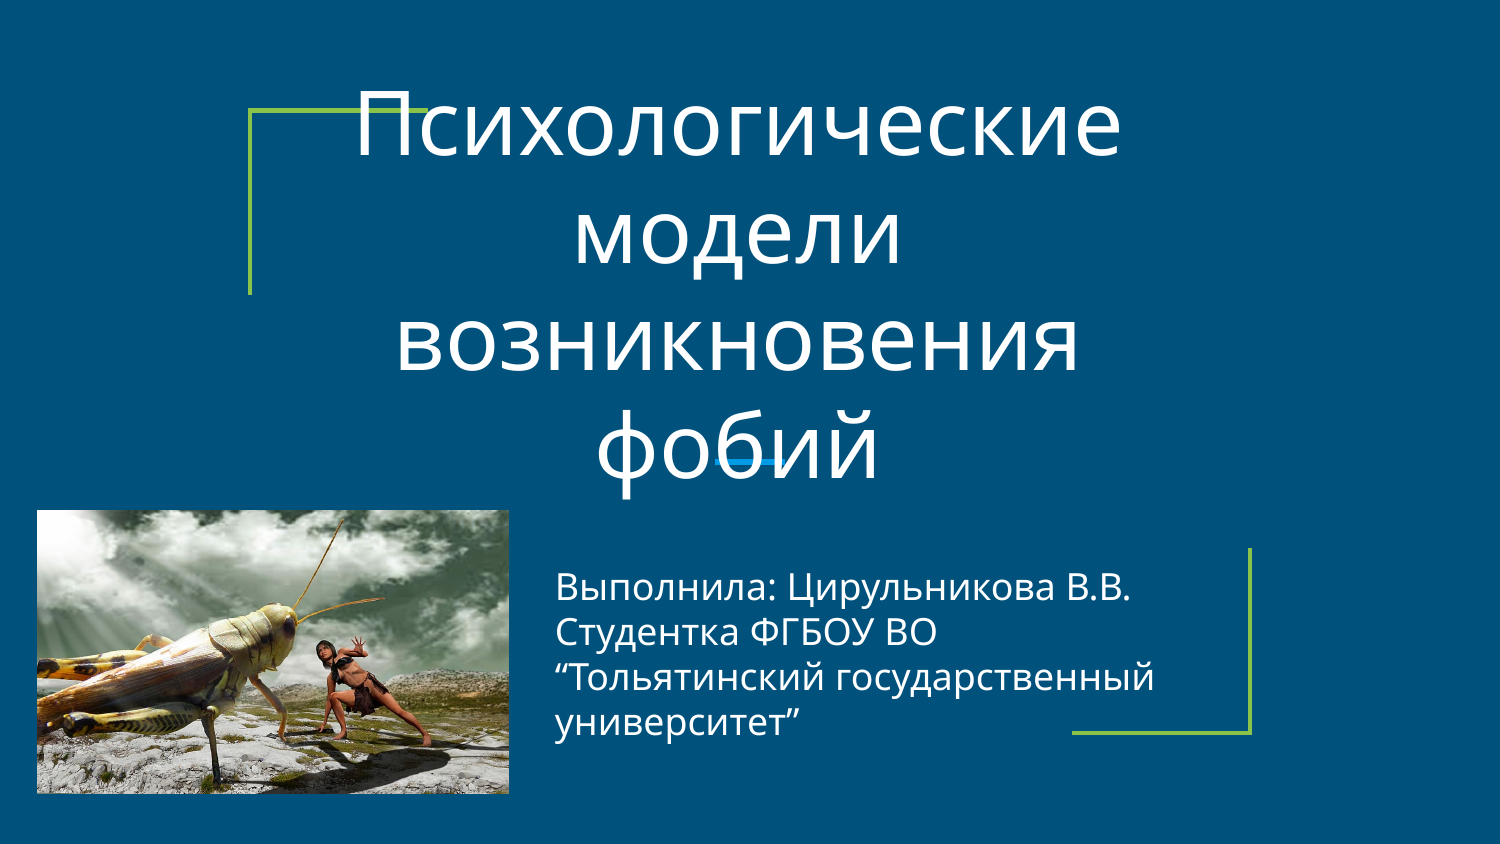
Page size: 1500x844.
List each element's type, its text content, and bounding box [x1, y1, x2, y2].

picture [569, 107, 612, 155]
picture [1023, 107, 1064, 154]
picture [931, 107, 964, 155]
picture [976, 107, 1012, 154]
picture [401, 113, 408, 154]
picture [361, 92, 408, 108]
picture [38, 511, 508, 793]
title Психологические модели возникновения фобий [263, 160, 1213, 511]
picture [423, 107, 456, 155]
picture [1079, 107, 1118, 155]
picture [881, 107, 920, 155]
picture [827, 107, 867, 154]
picture [522, 107, 562, 154]
picture [468, 107, 509, 154]
text_box Выполнила: Цирульникова В.В. Студентка ФГБОУ ВО “Тольятинский государственный университет” [539, 548, 1213, 755]
picture [619, 107, 662, 155]
picture [770, 107, 811, 154]
picture [361, 113, 368, 154]
picture [732, 107, 760, 154]
picture [675, 107, 718, 155]
